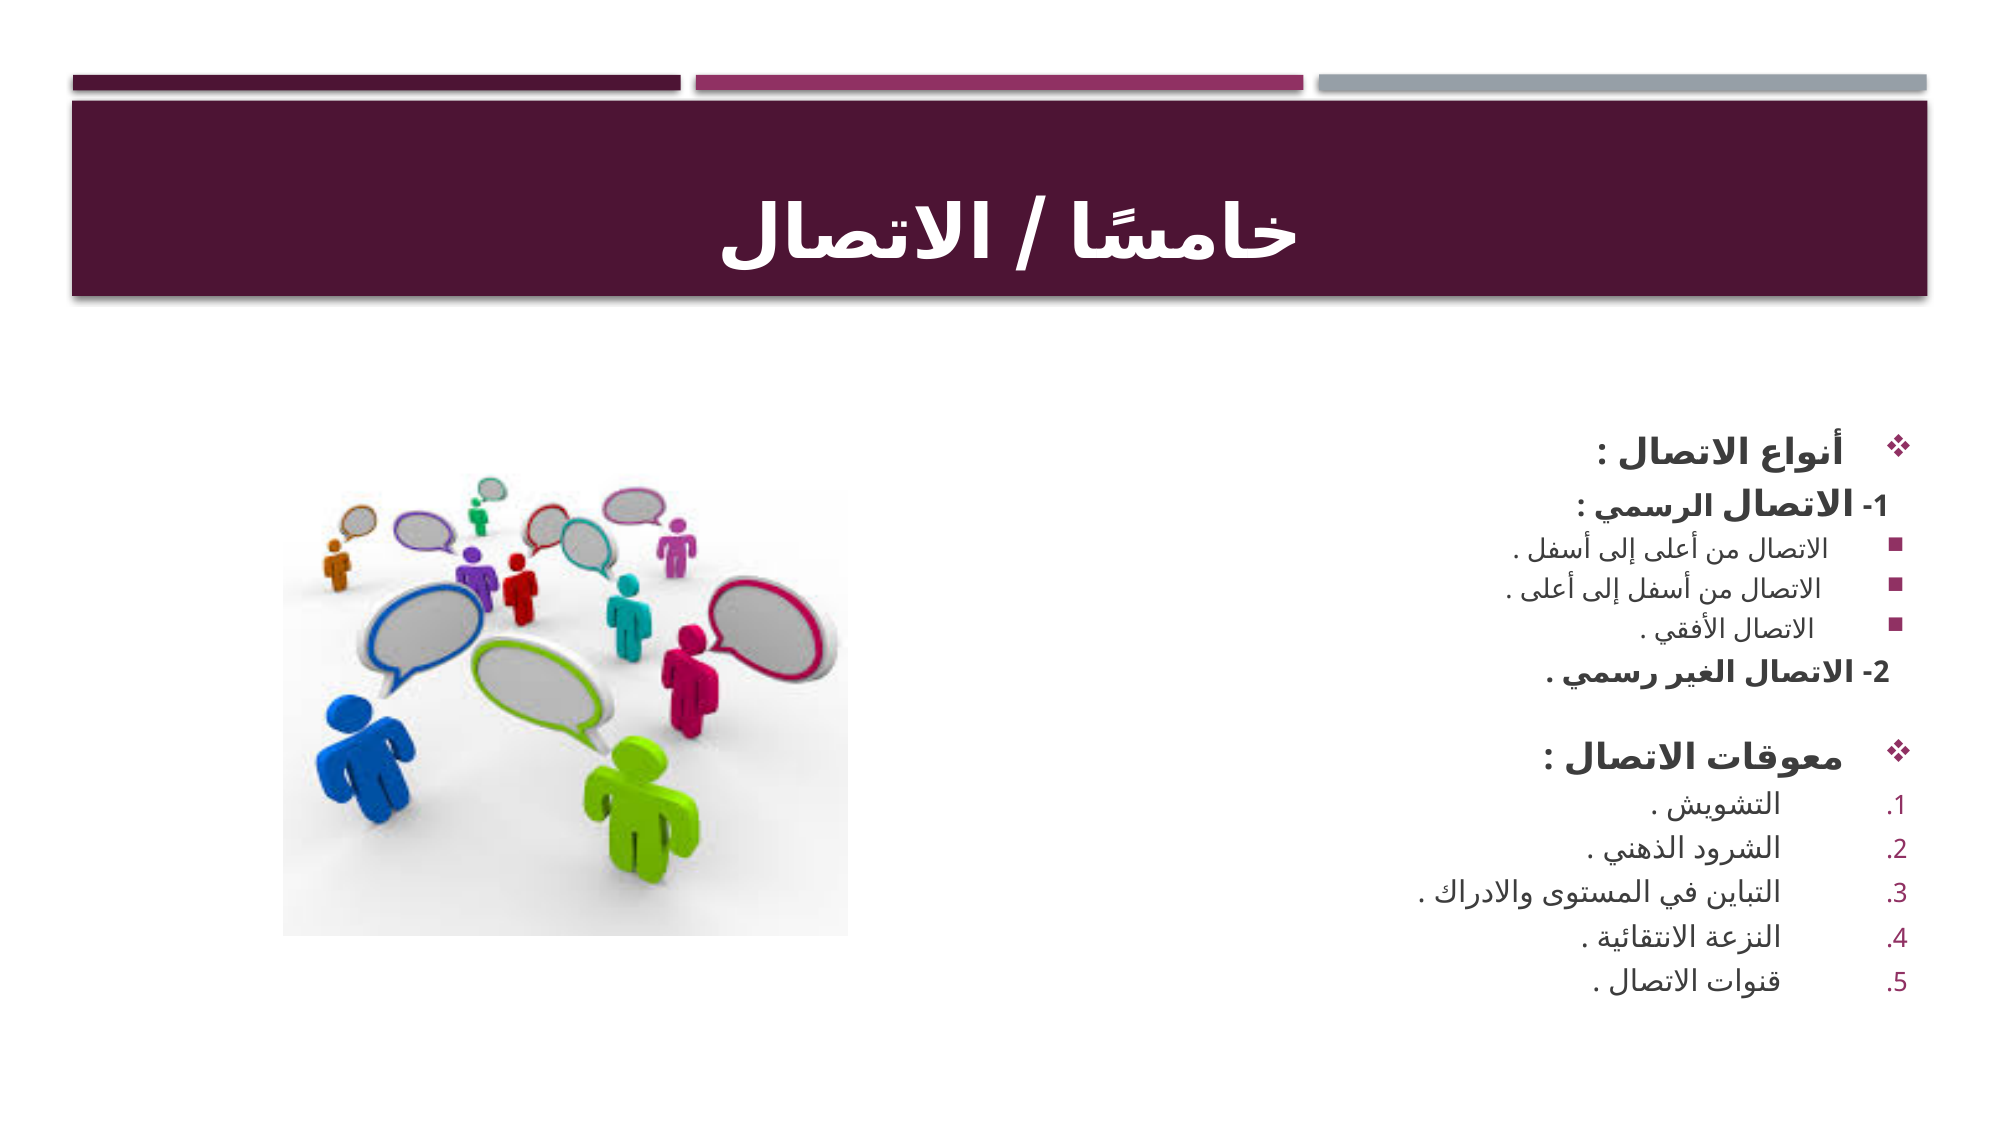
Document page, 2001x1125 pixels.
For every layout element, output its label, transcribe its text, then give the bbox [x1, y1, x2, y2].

list أنواع الاتصال : 1- الاتصال الرسمي : الاتصال من أعلى إلى أسفل . الاتصال من أسفل إلى أعلى . الاتصال الأفقي . 2- الاتصال الغير رسمي . معوقات الاتصال : التشويش . الشرود الذهني . التباين في المستوى والادراك . النزعة الانتقائية . قنوات الاتصال . [95, 416, 1905, 1021]
picture [282, 456, 848, 937]
title خامسًا / الاتصال [95, 115, 1905, 282]
